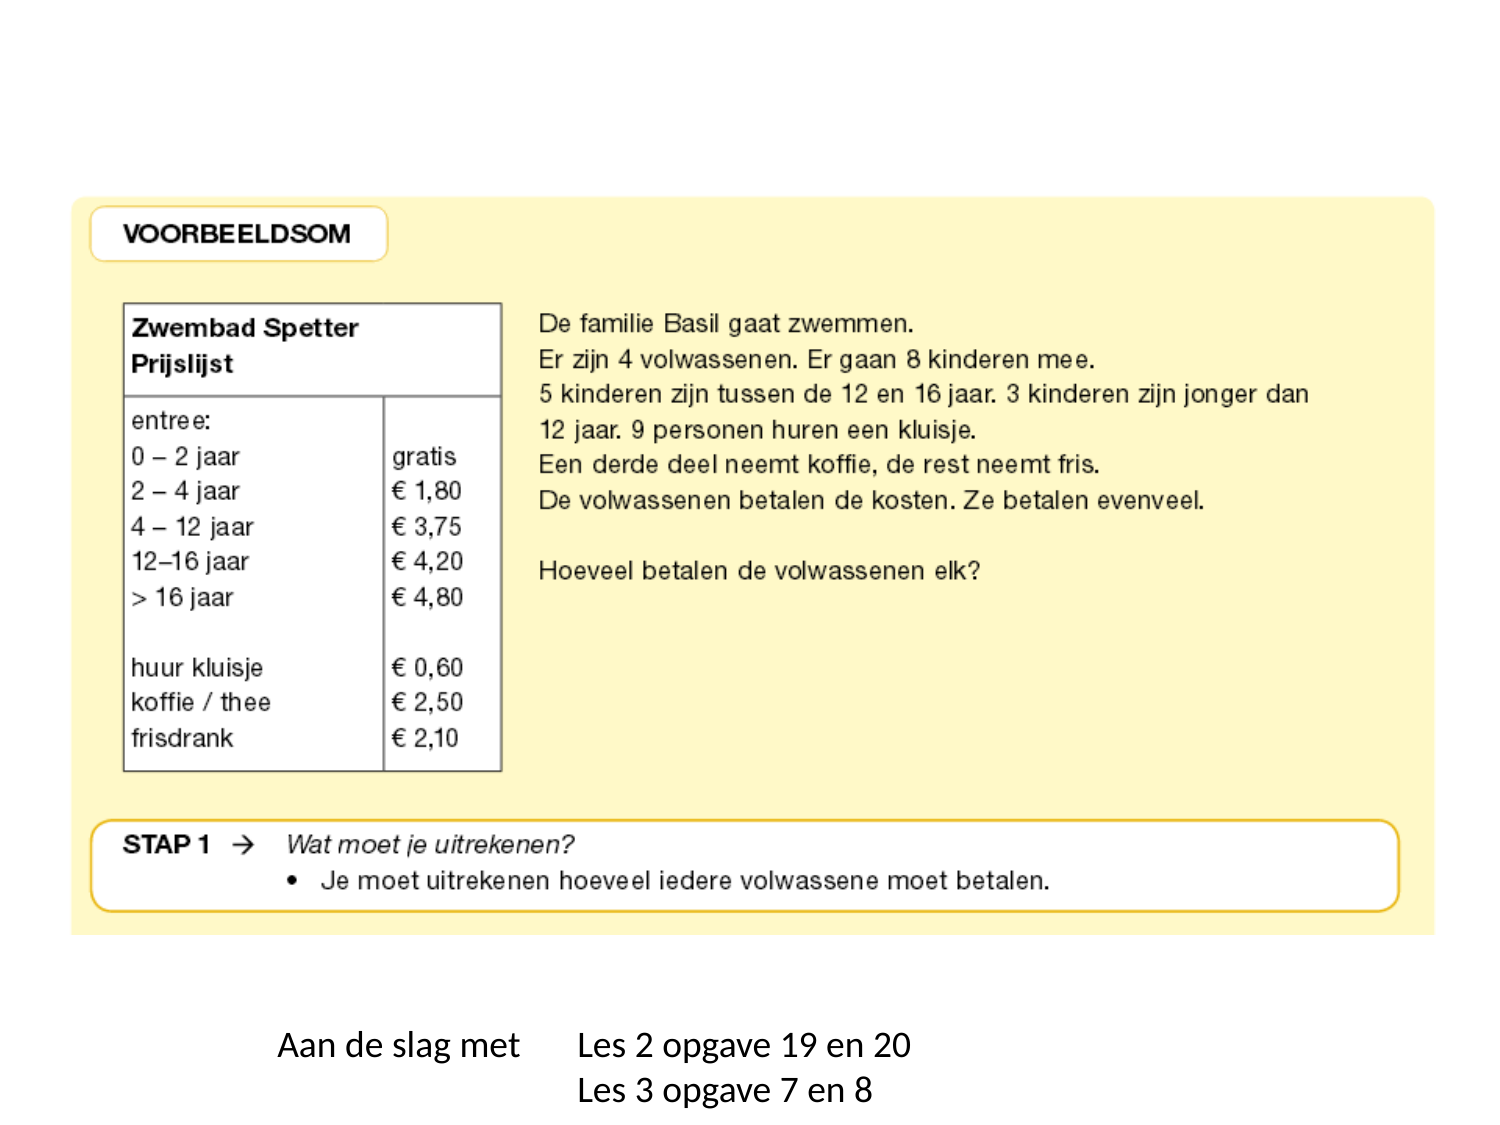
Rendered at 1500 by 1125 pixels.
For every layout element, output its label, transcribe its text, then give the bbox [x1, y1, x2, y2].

text_box Aan de slag met Les 2 opgave 19 en 20 Les 3 opgave 7 en 8 [262, 1012, 1038, 1118]
picture [63, 190, 1437, 935]
